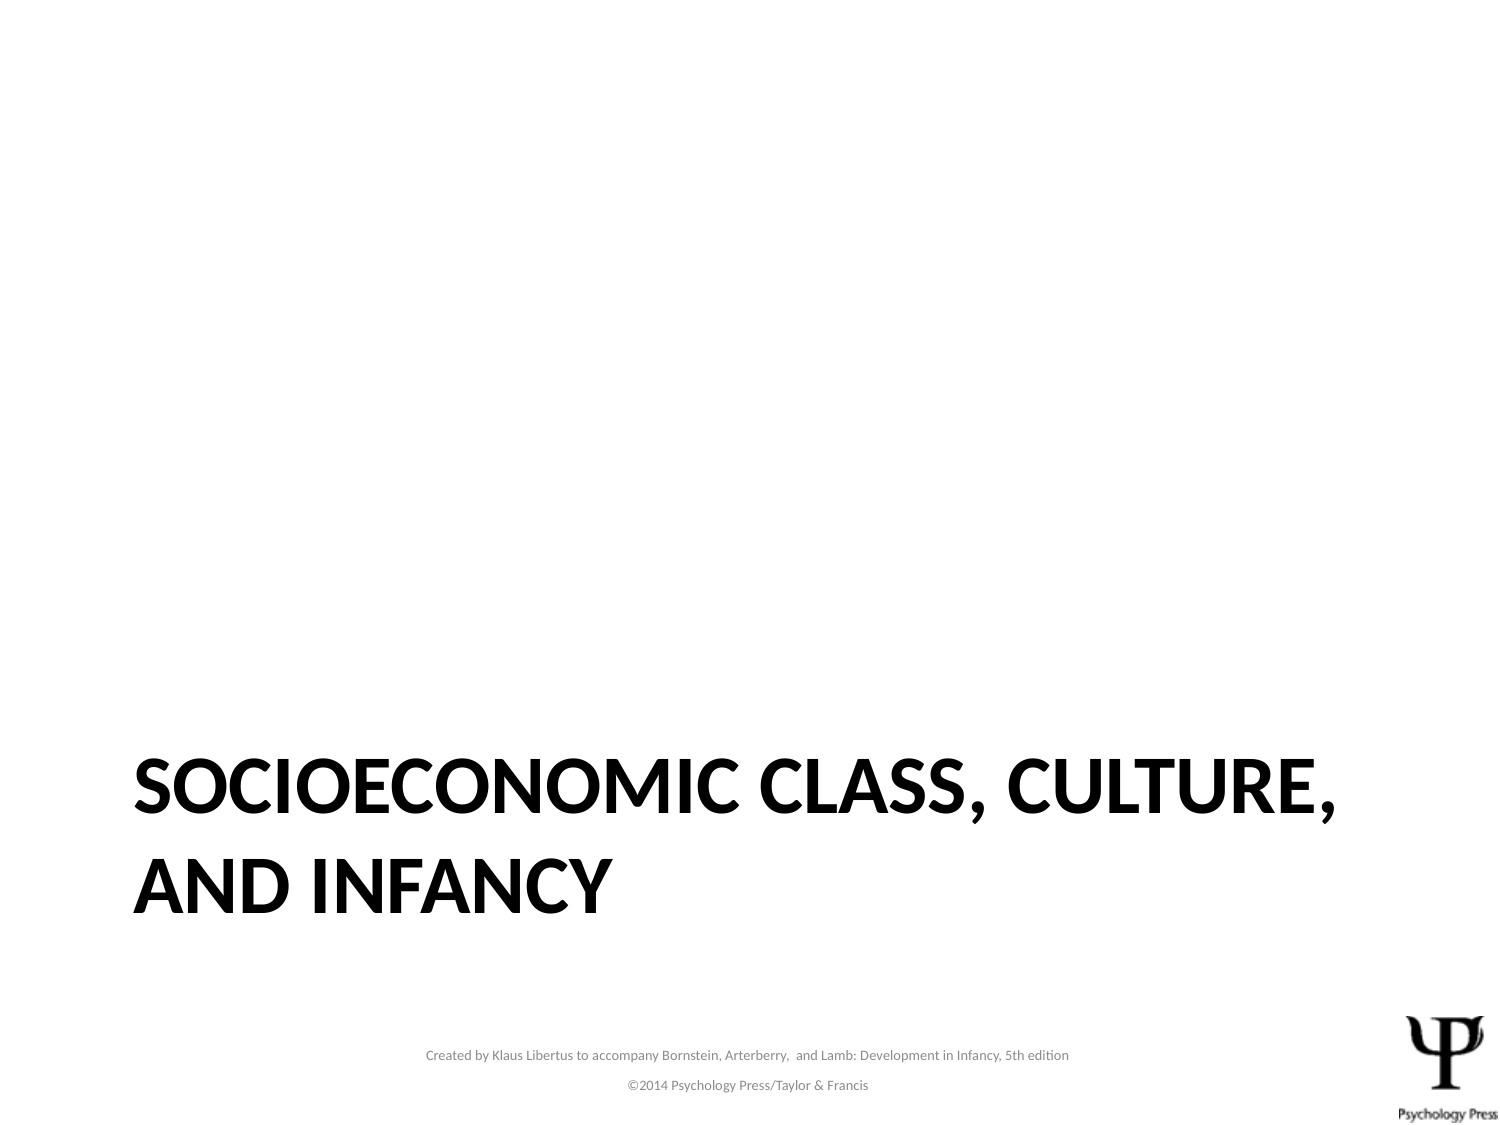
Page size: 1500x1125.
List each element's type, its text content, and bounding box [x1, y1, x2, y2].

title SOCIOECONOMIC CLASS, CULTURE, AND INFANCY [118, 722, 1394, 947]
footer Created by Klaus Libertus to accompany Bornstein, Arterberry, and Lamb: Development in Infancy, 5th edition ©2014 Psychology Press/Taylor & Francis [75, 1042, 1425, 1103]
picture [1399, 1016, 1498, 1123]
